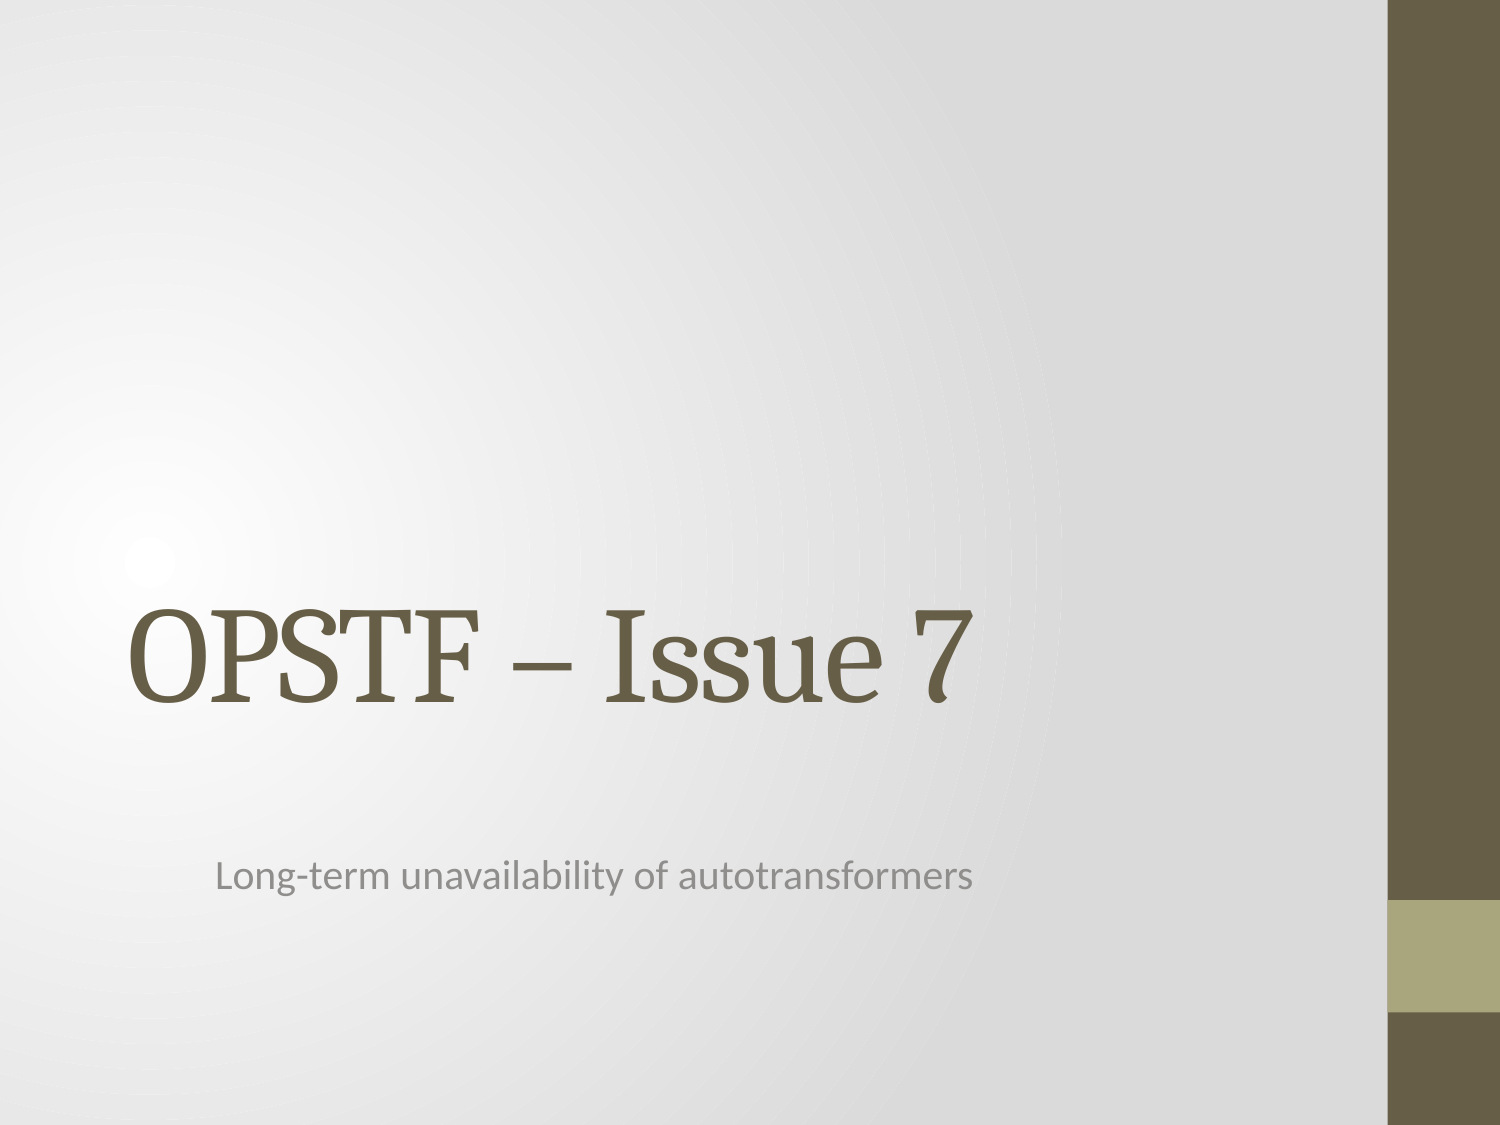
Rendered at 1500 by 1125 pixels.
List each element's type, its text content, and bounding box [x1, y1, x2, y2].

subtitle Long-term unavailability of autotransformers [199, 840, 1326, 976]
title OPSTF – Issue 7 [112, 312, 1350, 738]
